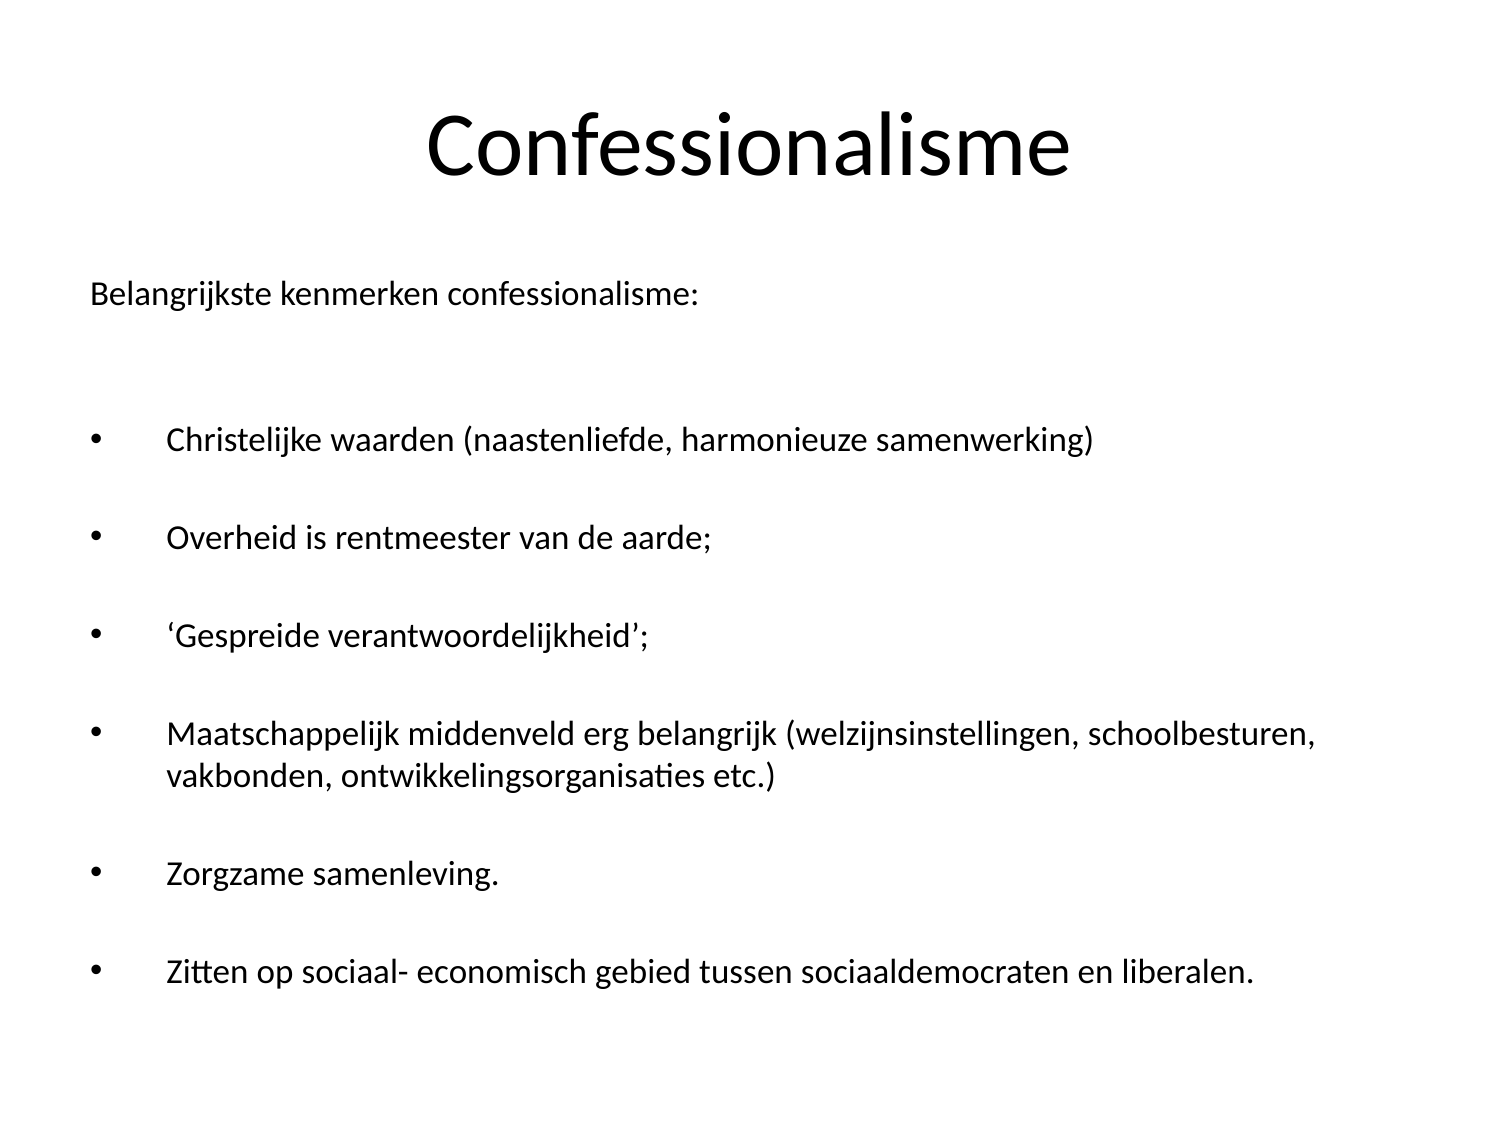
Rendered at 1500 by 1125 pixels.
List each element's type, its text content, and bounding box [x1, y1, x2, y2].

list Belangrijkste kenmerken confessionalisme: Christelijke waarden (naastenliefde, harmonieuze samenwerking) Overheid is rentmeester van de aarde; ‘Gespreide verantwoordelijkheid’; Maatschappelijk middenveld erg belangrijk (welzijnsinstellingen, schoolbesturen, vakbonden, ontwikkelingsorganisaties etc.) Zorgzame samenleving. Zitten op sociaal- economisch gebied tussen sociaaldemocraten en liberalen. [75, 262, 1425, 1005]
title Confessionalisme [75, 45, 1425, 233]
